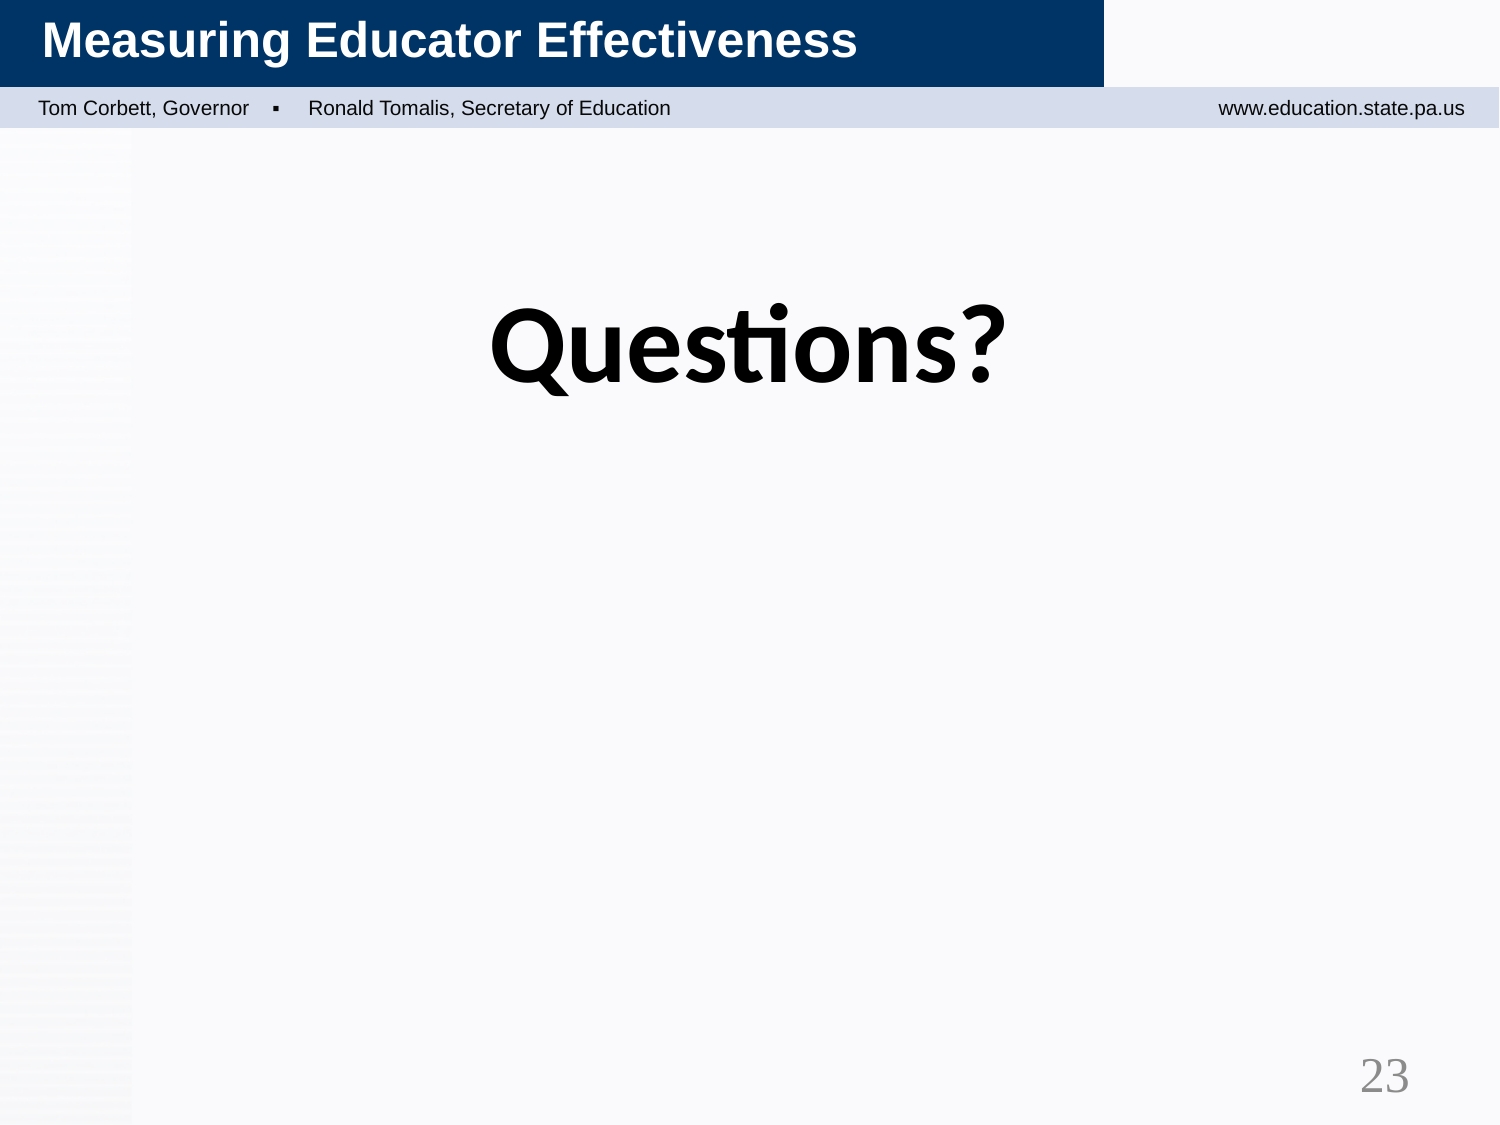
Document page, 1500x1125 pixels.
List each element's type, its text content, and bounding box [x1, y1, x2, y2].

picture [0, 0, 1500, 1125]
list Questions? [75, 262, 1425, 1005]
slide_number 23 [1074, 1042, 1425, 1103]
